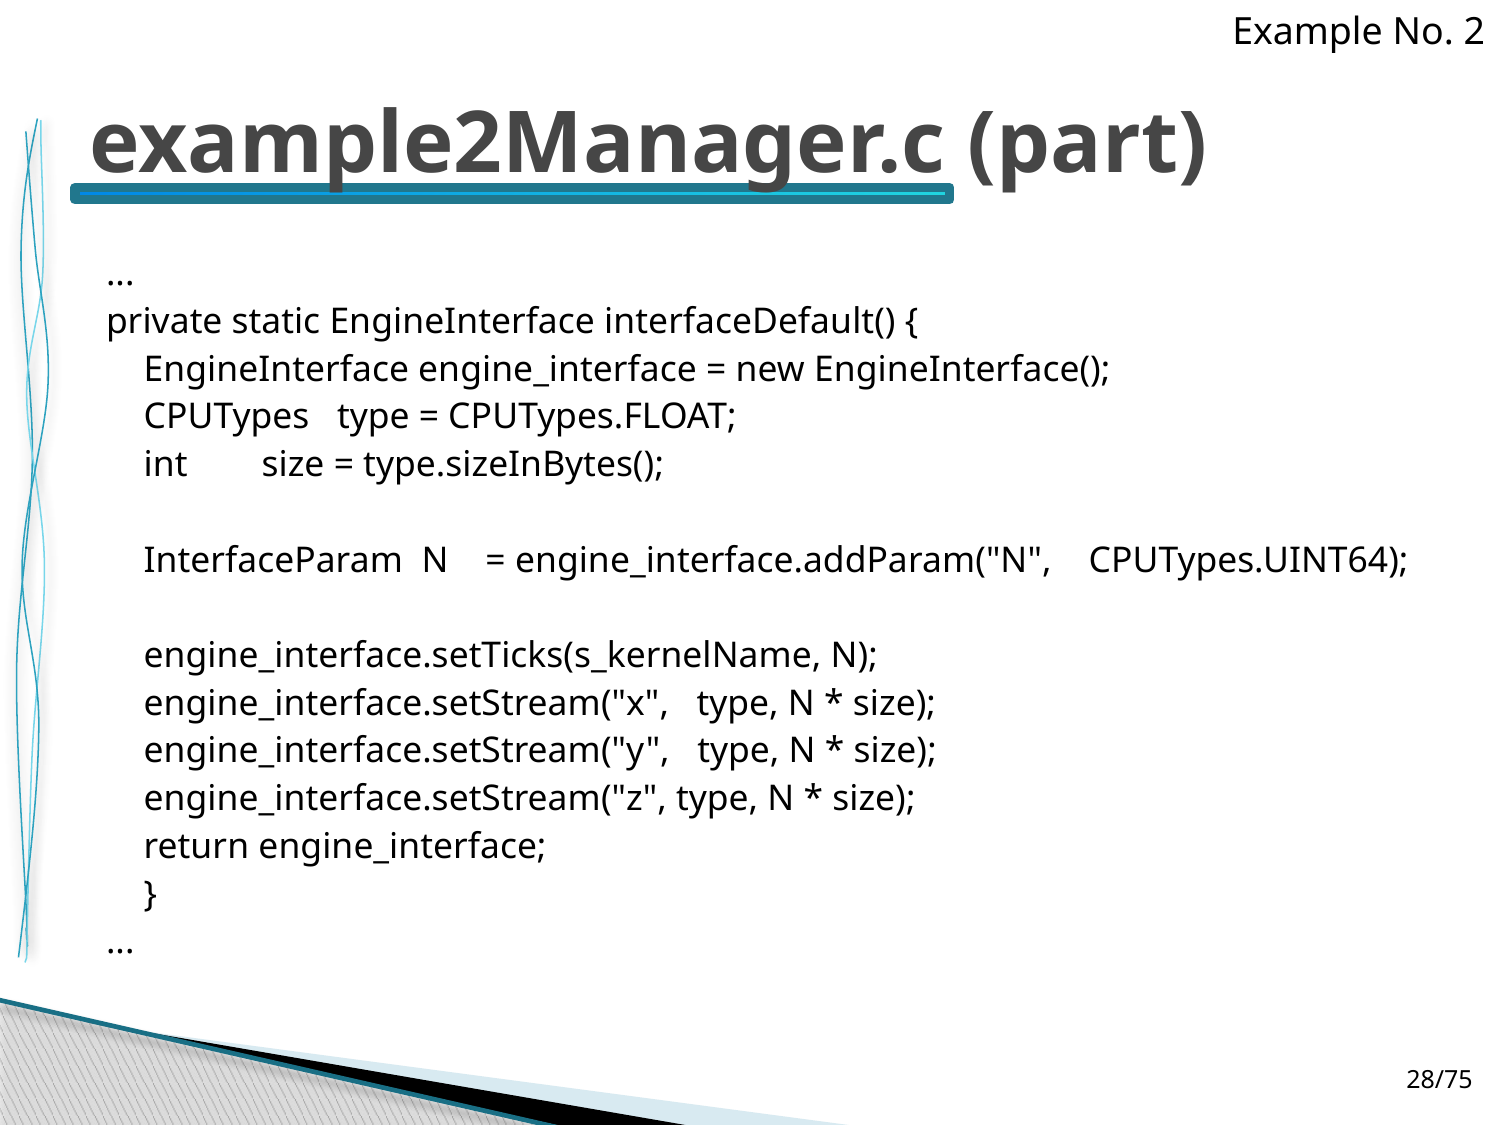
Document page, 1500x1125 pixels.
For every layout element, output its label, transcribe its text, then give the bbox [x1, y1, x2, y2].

list ... private static EngineInterface interfaceDefault() { EngineInterface engine_interface = new EngineInterface(); CPUTypes type = CPUTypes.FLOAT; int size = type.sizeInBytes(); InterfaceParam N = engine_interface.addParam("N", CPUTypes.UINT64); engine_interface.setTicks(s_kernelName, N); engine_interface.setStream("x", type, N * size); engine_interface.setStream("y", type, N * size); engine_interface.setStream("z", type, N * size); return engine_interface; } ... [75, 243, 1425, 986]
list Example No. 2 [1074, 0, 1500, 63]
title example2Manager.c (part) [75, 45, 1425, 233]
